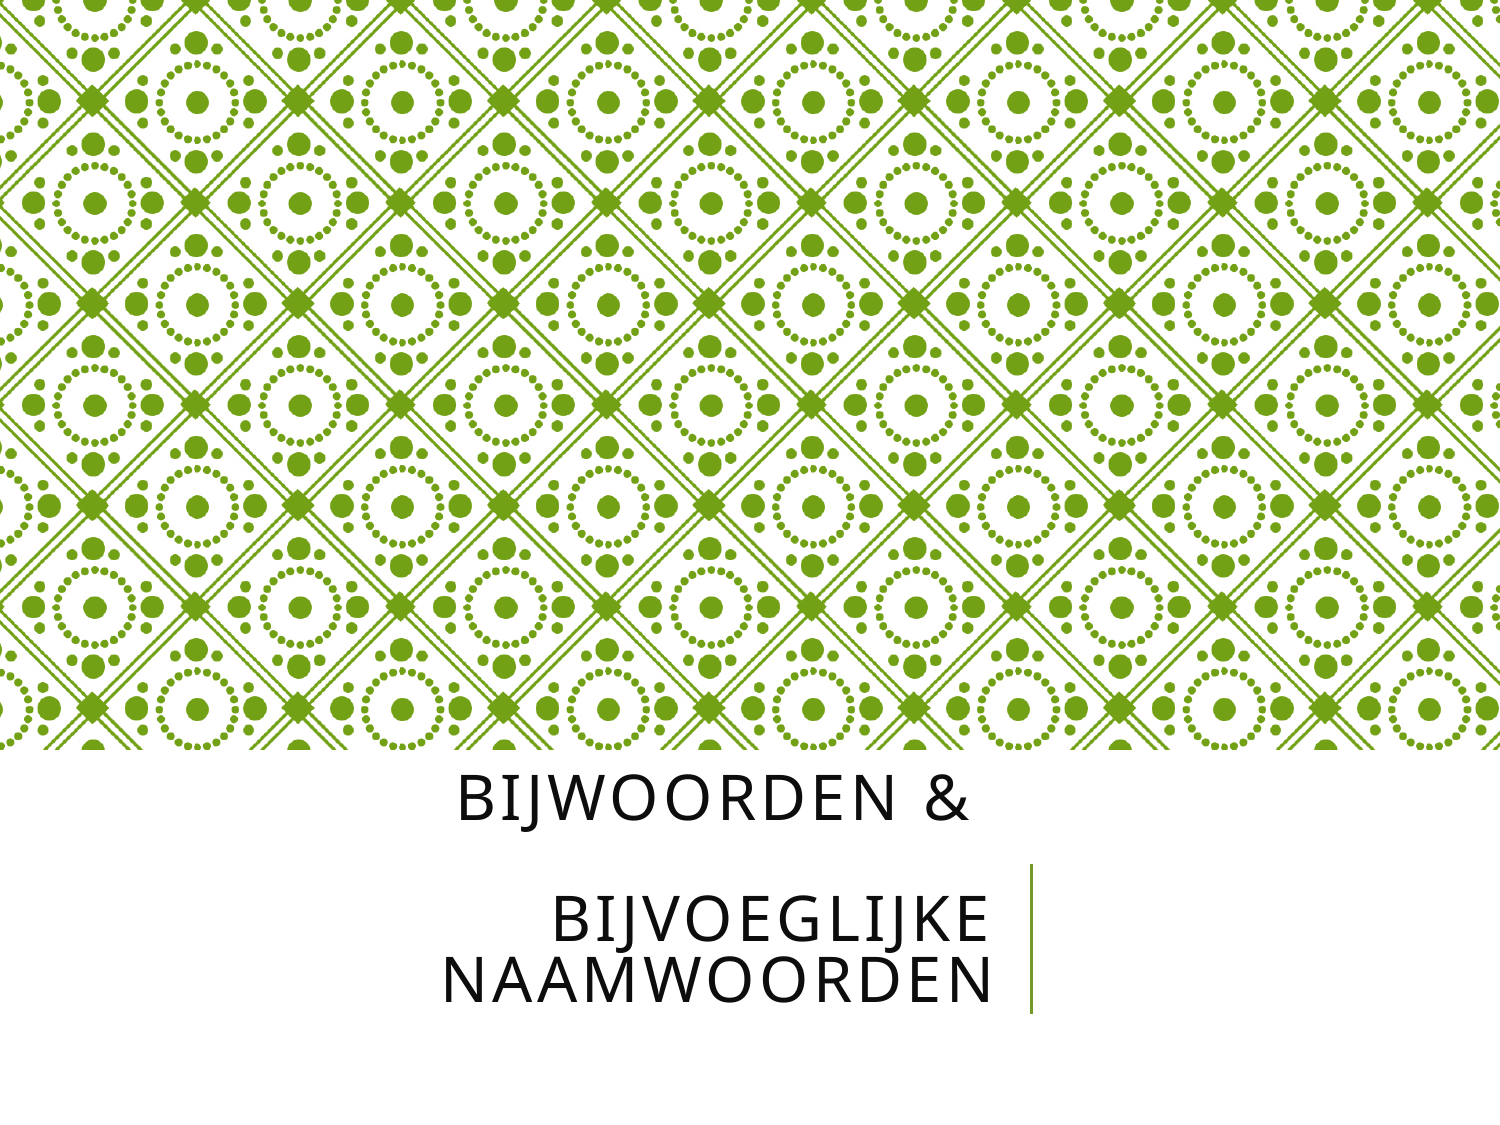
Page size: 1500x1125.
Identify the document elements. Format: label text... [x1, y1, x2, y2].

title Bijwoorden & Bijvoeglijke naamwoorden [53, 763, 1010, 1024]
